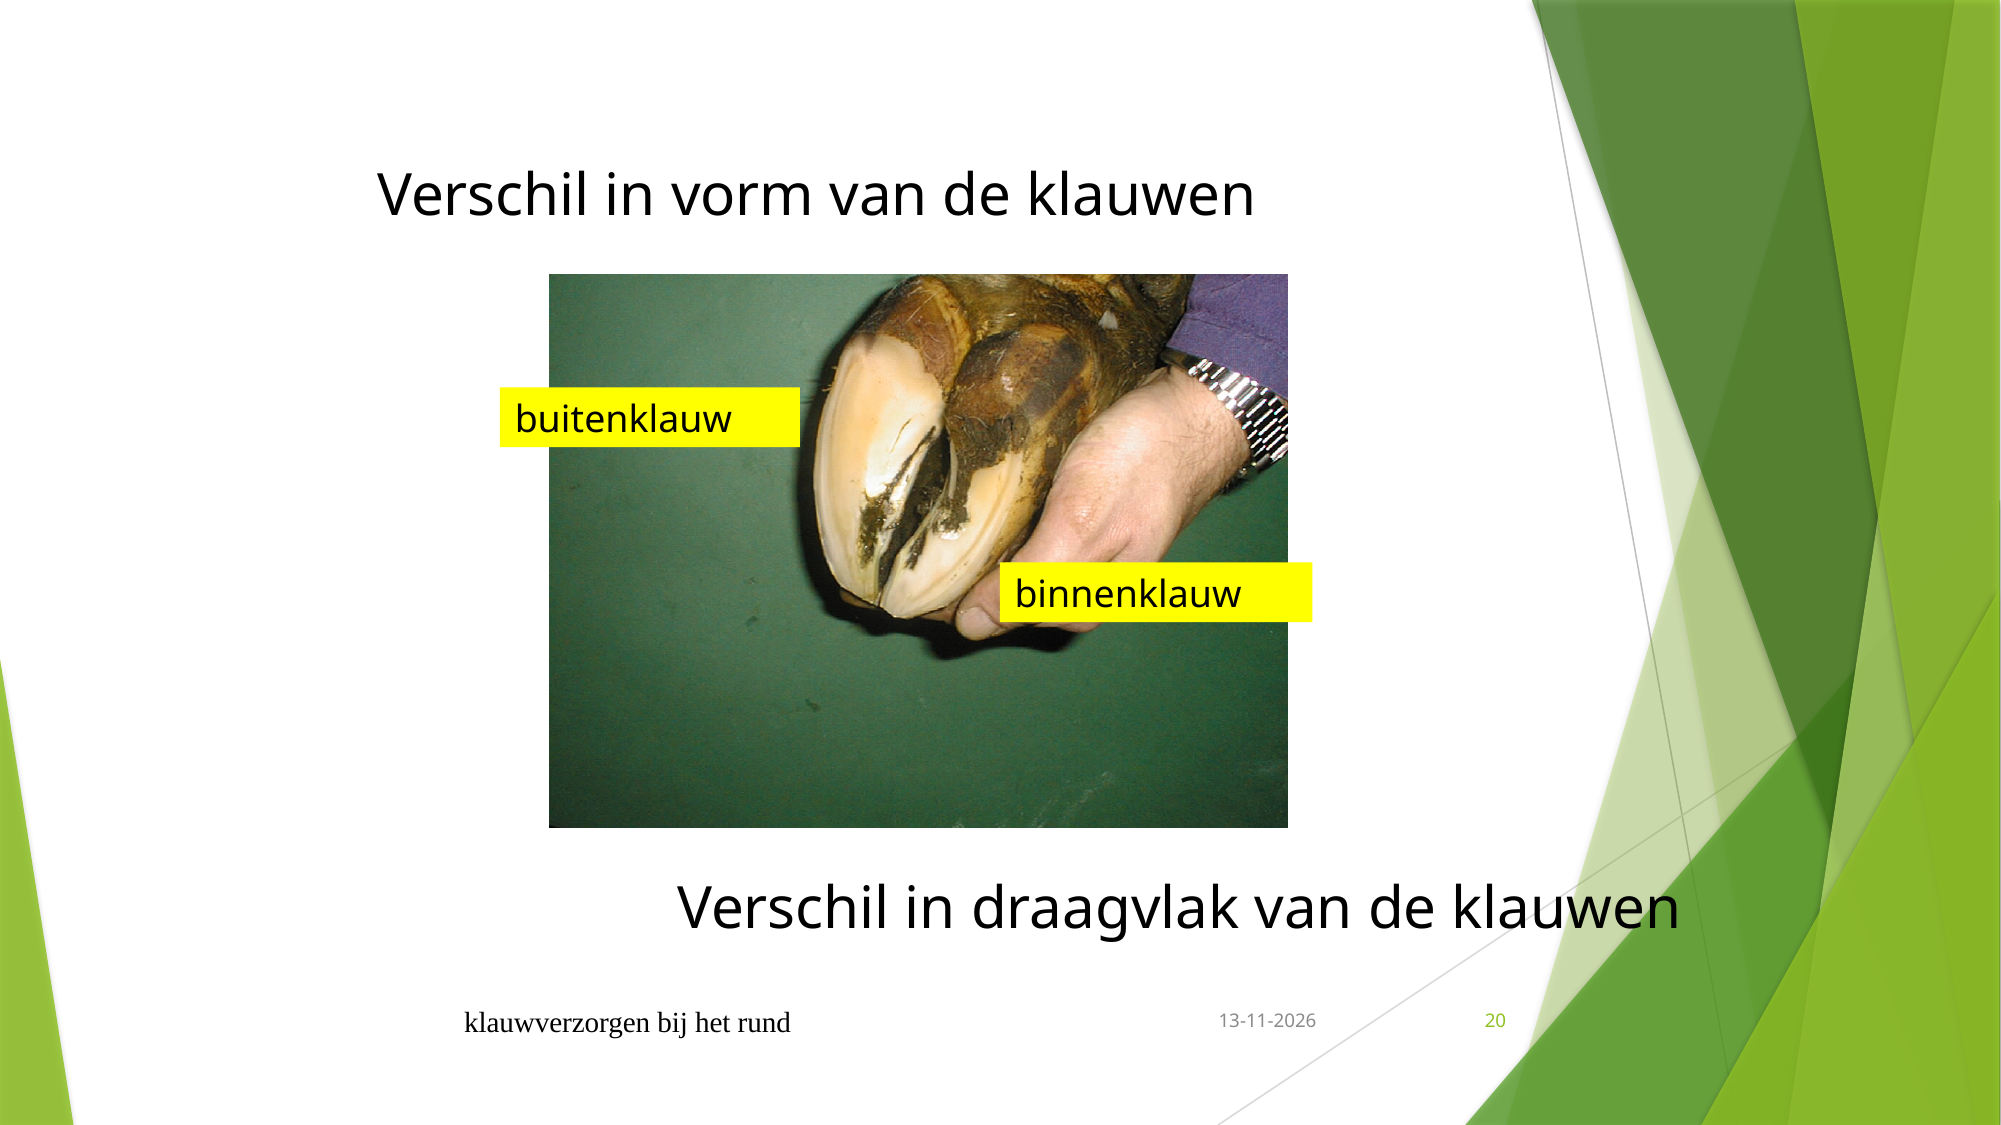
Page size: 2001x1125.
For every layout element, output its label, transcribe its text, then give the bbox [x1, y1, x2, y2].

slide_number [1181, 991, 1332, 1051]
slide_number 20 [1409, 991, 1522, 1051]
footer klauwverzorgen bij het rund [111, 991, 1145, 1051]
text_box Verschil in draagvlak van de klauwen [662, 862, 1763, 948]
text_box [499, 274, 1313, 829]
text_box Verschil in vorm van de klauwen [362, 149, 1375, 235]
